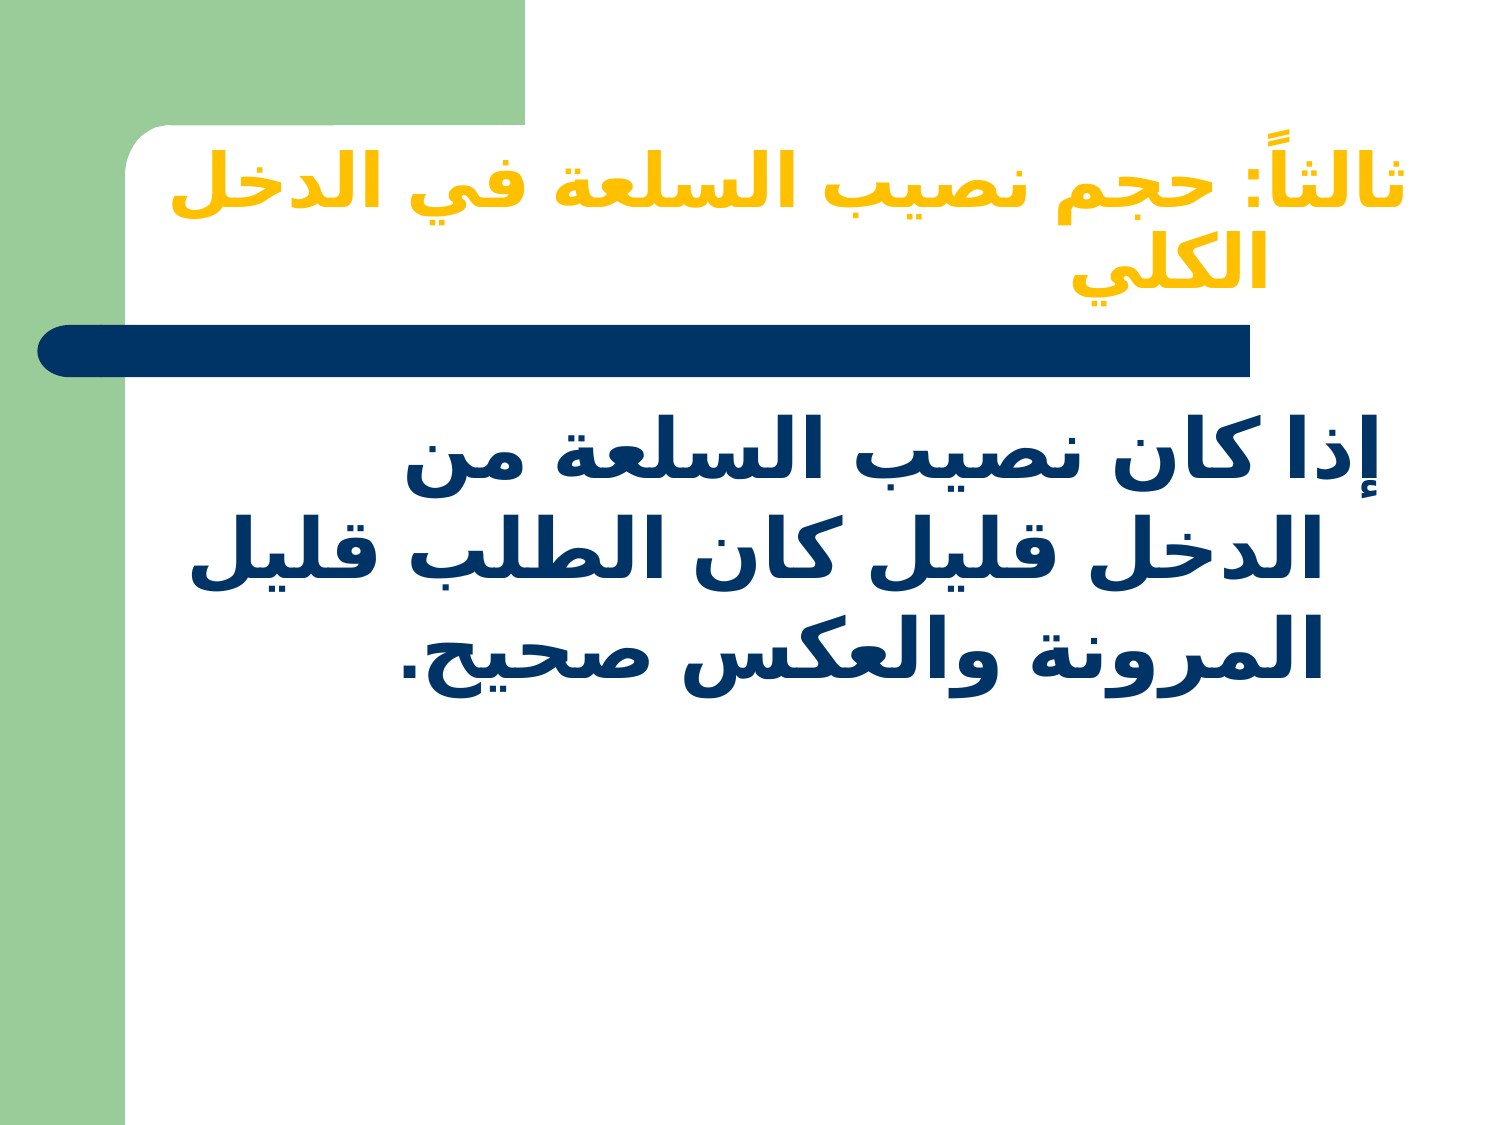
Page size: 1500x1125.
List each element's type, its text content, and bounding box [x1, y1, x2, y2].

list إذا كان نصيب السلعة من الدخل قليل كان الطلب قليل المرونة والعكس صحيح. [137, 387, 1400, 999]
title ثالثاً: حجم نصيب السلعة في الدخل الكلي [125, 125, 1425, 313]
